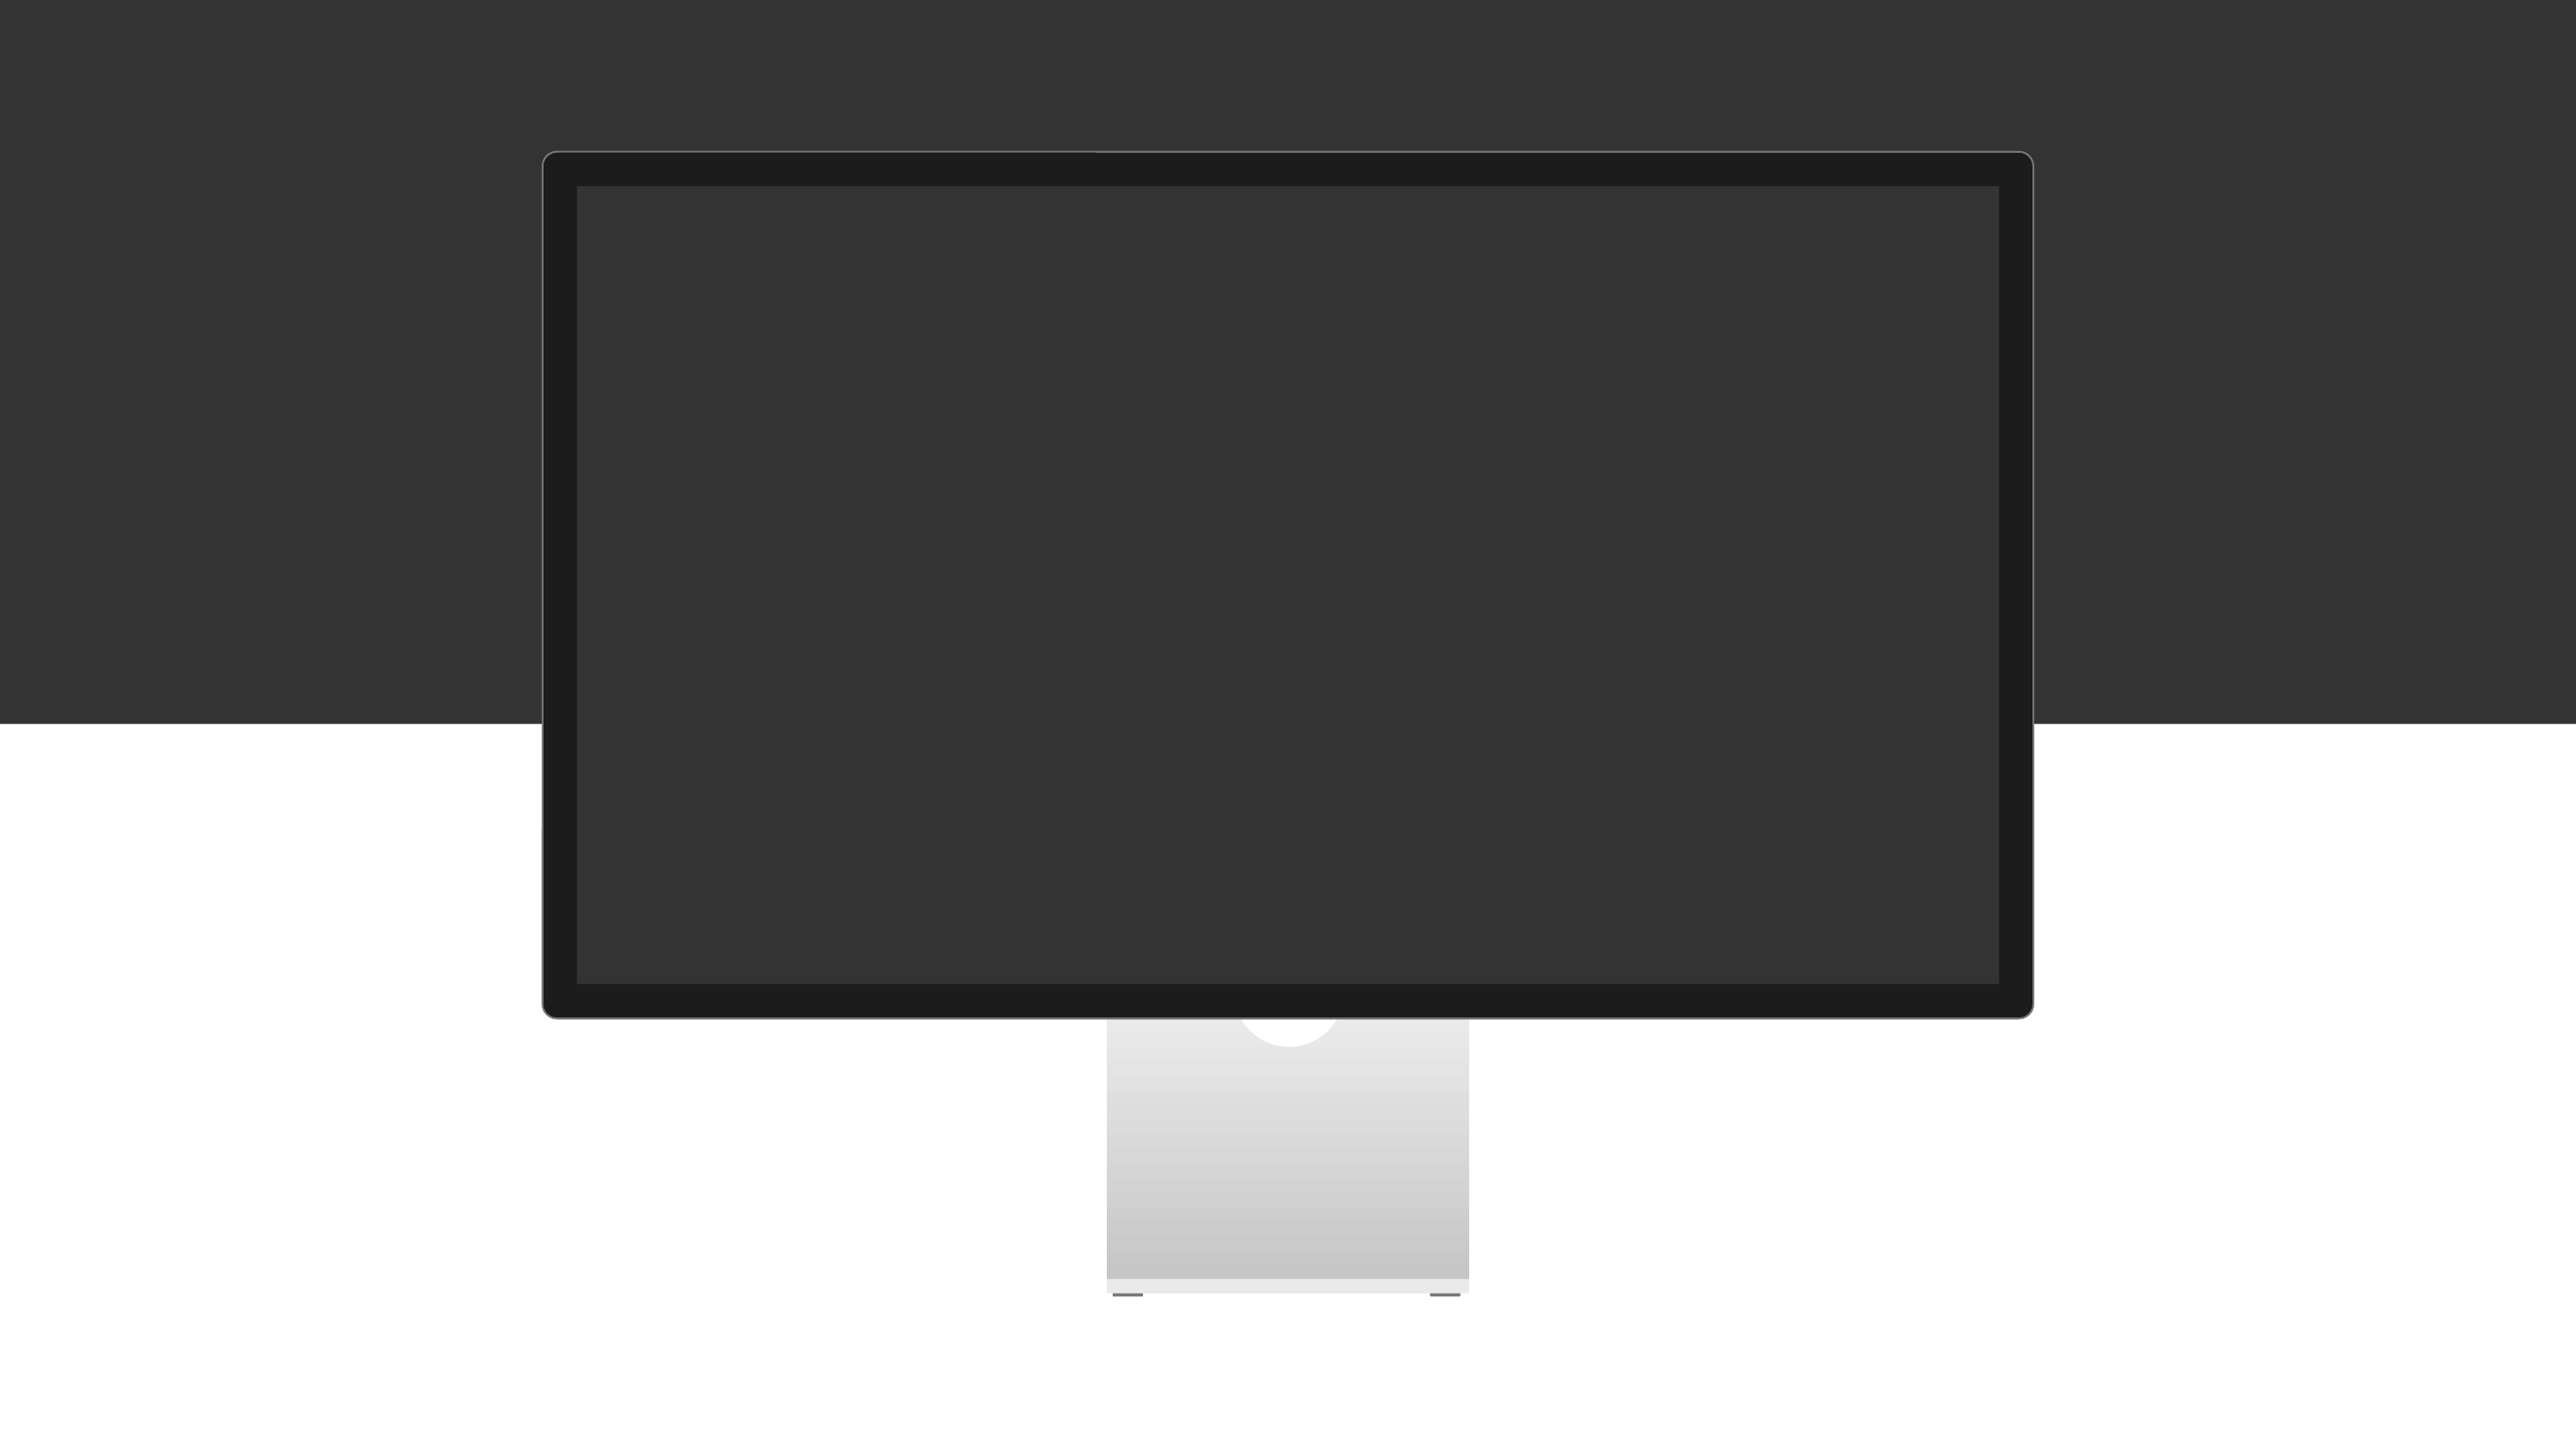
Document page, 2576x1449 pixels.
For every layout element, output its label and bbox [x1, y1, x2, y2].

text_box [542, 151, 2034, 1297]
